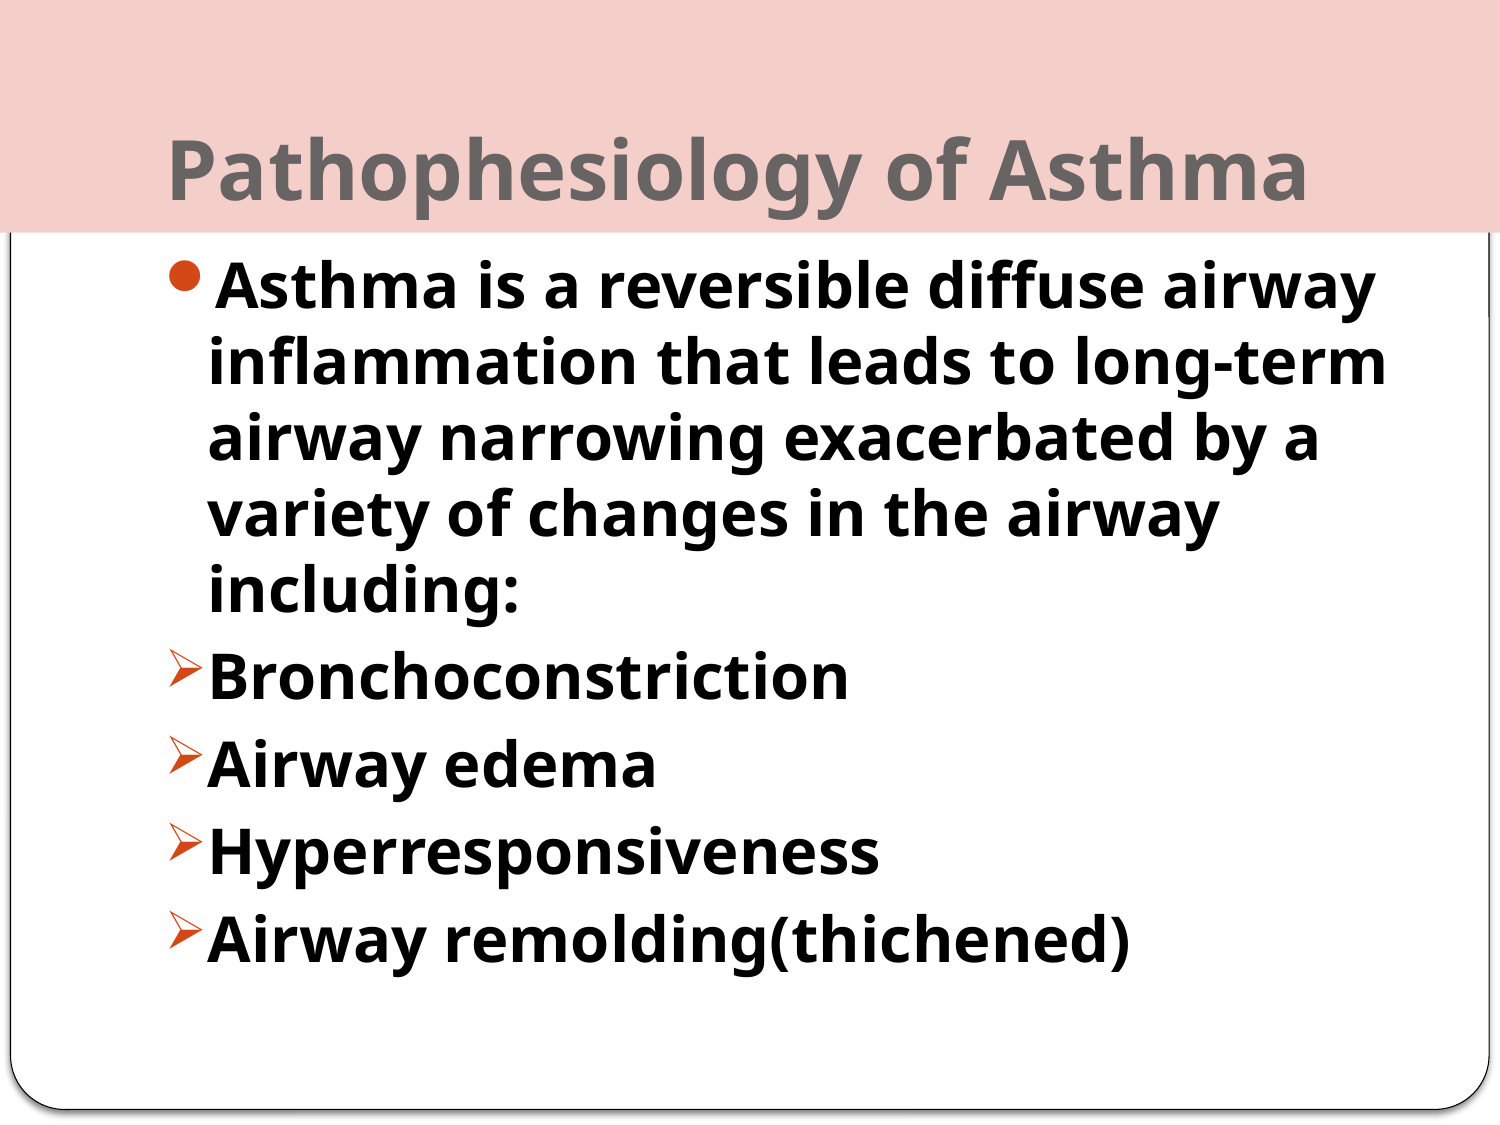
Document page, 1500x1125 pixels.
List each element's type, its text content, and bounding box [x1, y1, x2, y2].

title Pathophesiology of Asthma [0, 0, 1500, 233]
list Asthma is a reversible diffuse airway inflammation that leads to long-term airway narrowing exacerbated by a variety of changes in the airway including: Bronchoconstriction Airway edema Hyperresponsiveness Airway remolding(thichened) [150, 237, 1425, 988]
